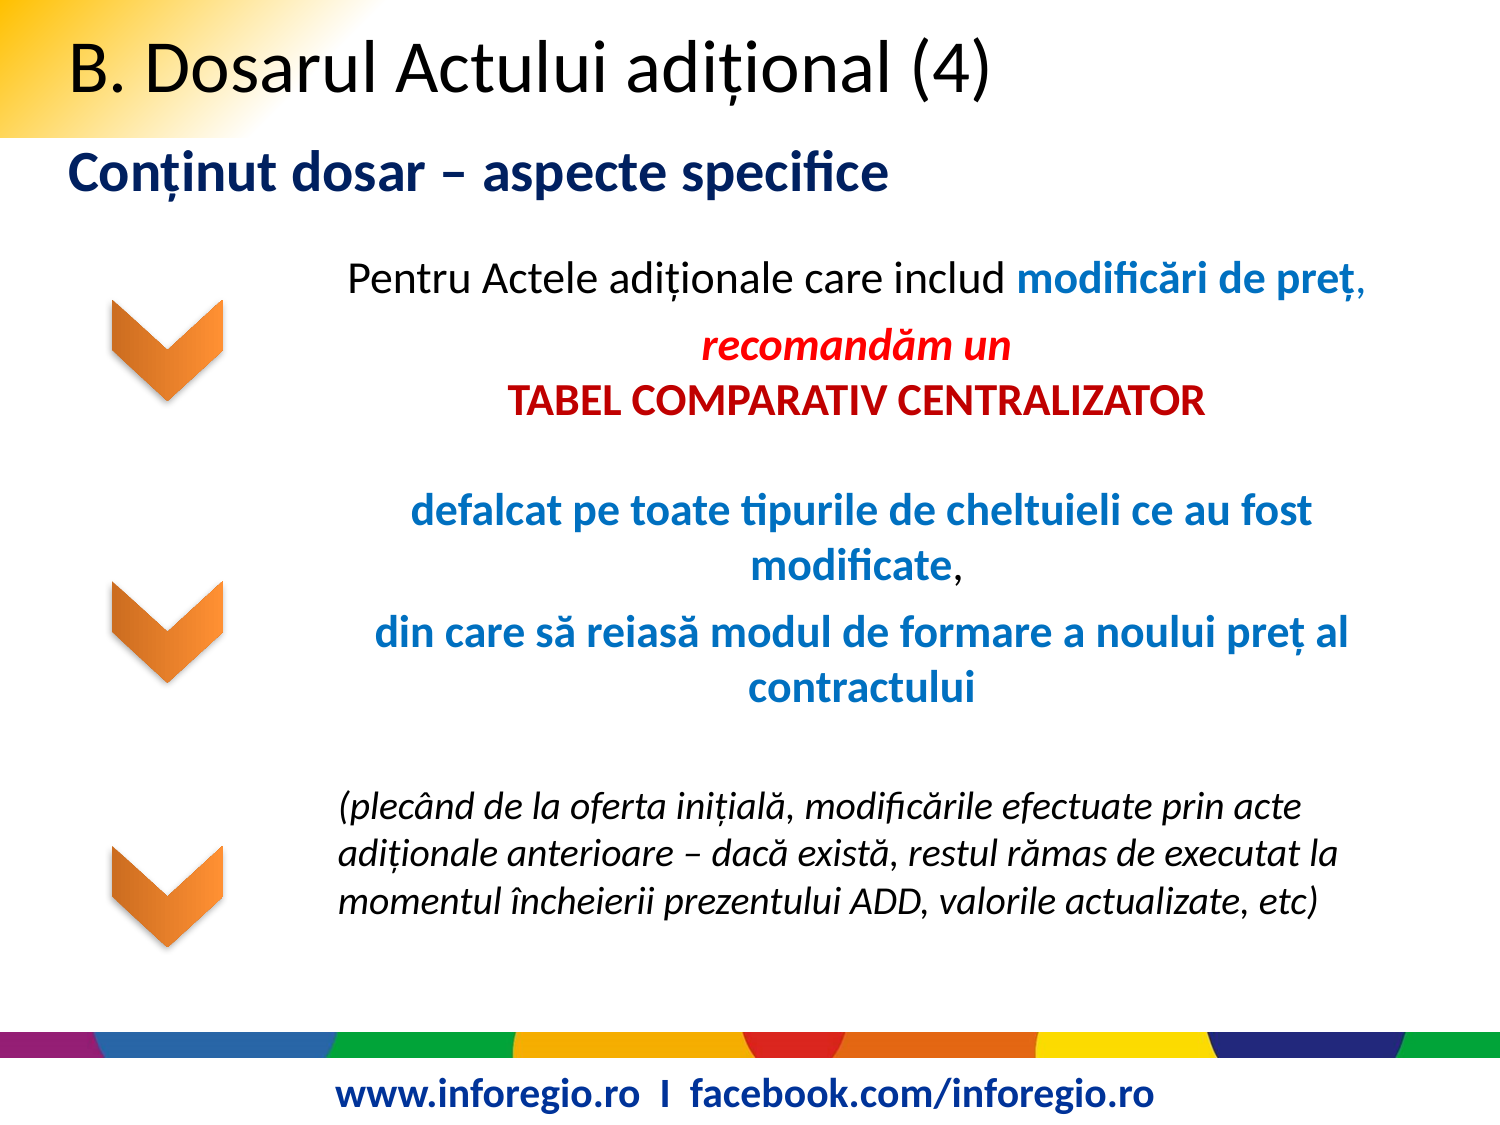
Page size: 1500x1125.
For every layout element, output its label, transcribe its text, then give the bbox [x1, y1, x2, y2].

list Conținut dosar – aspecte specifice [53, 125, 1447, 1005]
picture [0, 1032, 1500, 1058]
text_box [112, 299, 223, 401]
text_box Pentru Actele adiționale care includ modificări de preț, recomandăm un TABEL COMPARATIV CENTRALIZATOR defalcat pe toate tipurile de cheltuieli ce au fost modificate, din care să reiasă modul de formare a noului preț al contractului (plecând de la oferta inițială, modificările efectuate prin acte adiționale anterioare – dacă există, restul rămas de executat la momentul încheierii prezentului ADD, valorile actualizate, etc) [287, 229, 1426, 990]
text_box [112, 845, 223, 948]
title B. Dosarul Actului adițional (4) [53, 0, 1447, 125]
text_box [112, 581, 223, 683]
